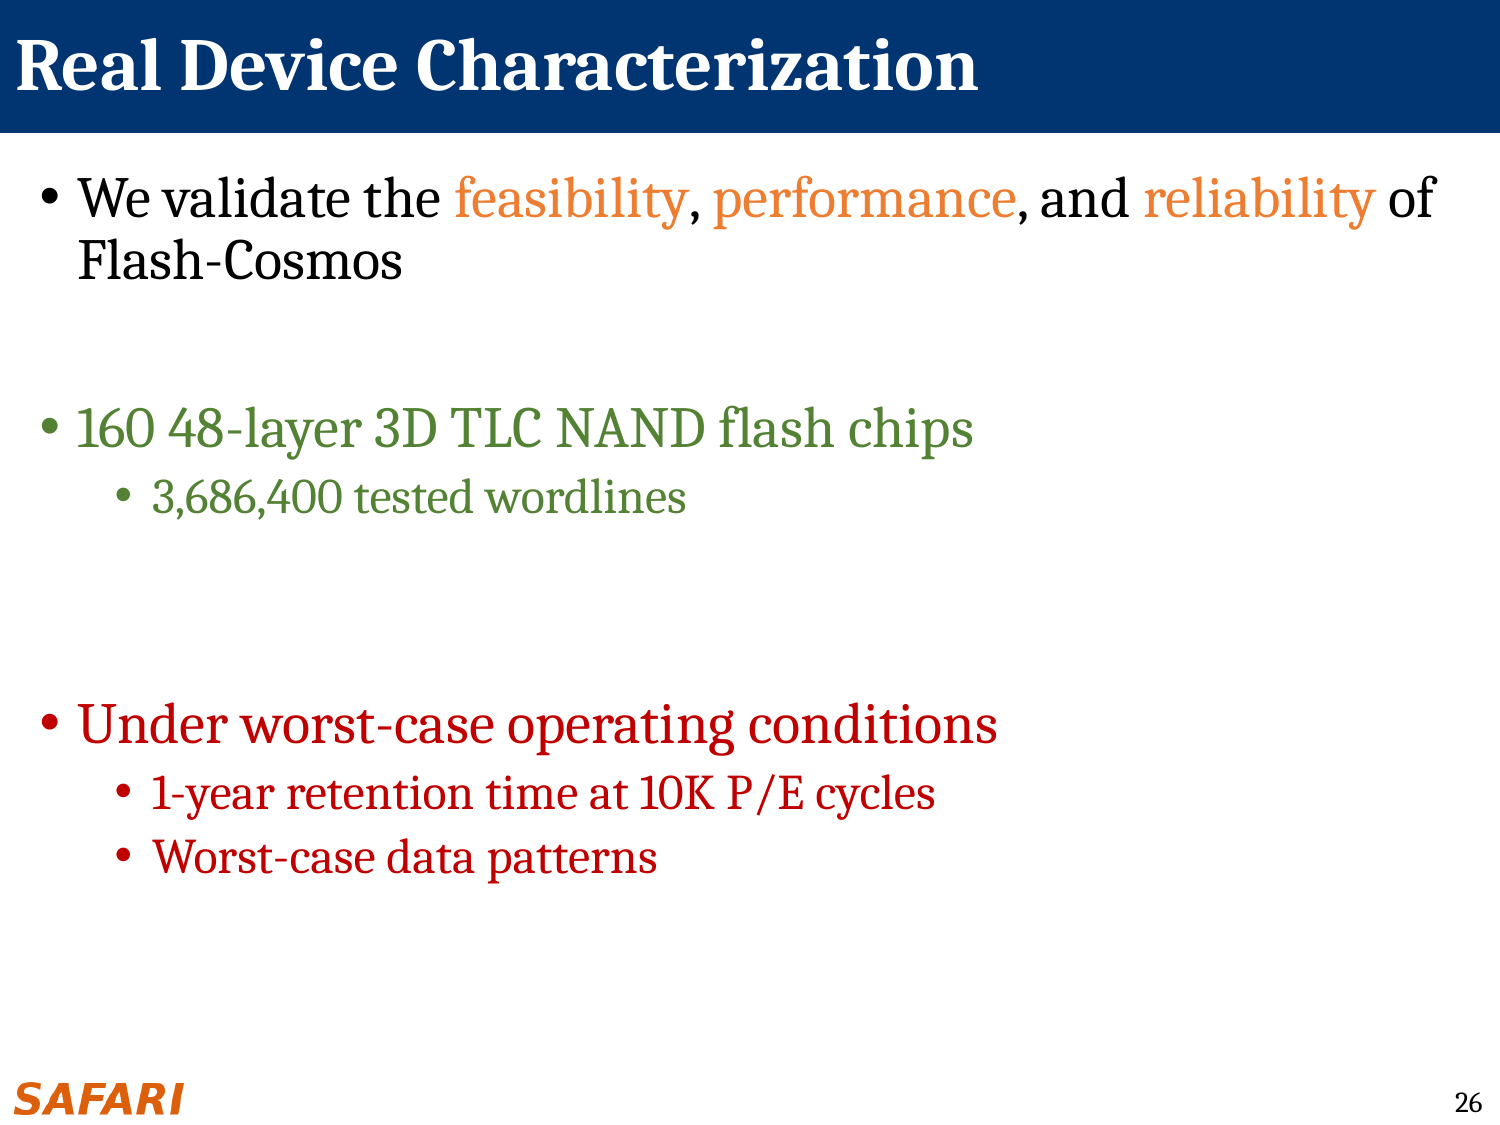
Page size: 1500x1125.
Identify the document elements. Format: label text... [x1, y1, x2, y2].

list We validate the feasibility, performance, and reliability of Flash-Cosmos 160 48-layer 3D TLC NAND flash chips 3,686,400 tested wordlines Under worst-case operating conditions 1-year retention time at 10K P/E cycles Worst-case data patterns [24, 159, 1476, 1043]
text_box 26 [1366, 1075, 1498, 1125]
title Real Device Characterization [0, 0, 1500, 133]
picture [12, 1073, 190, 1125]
